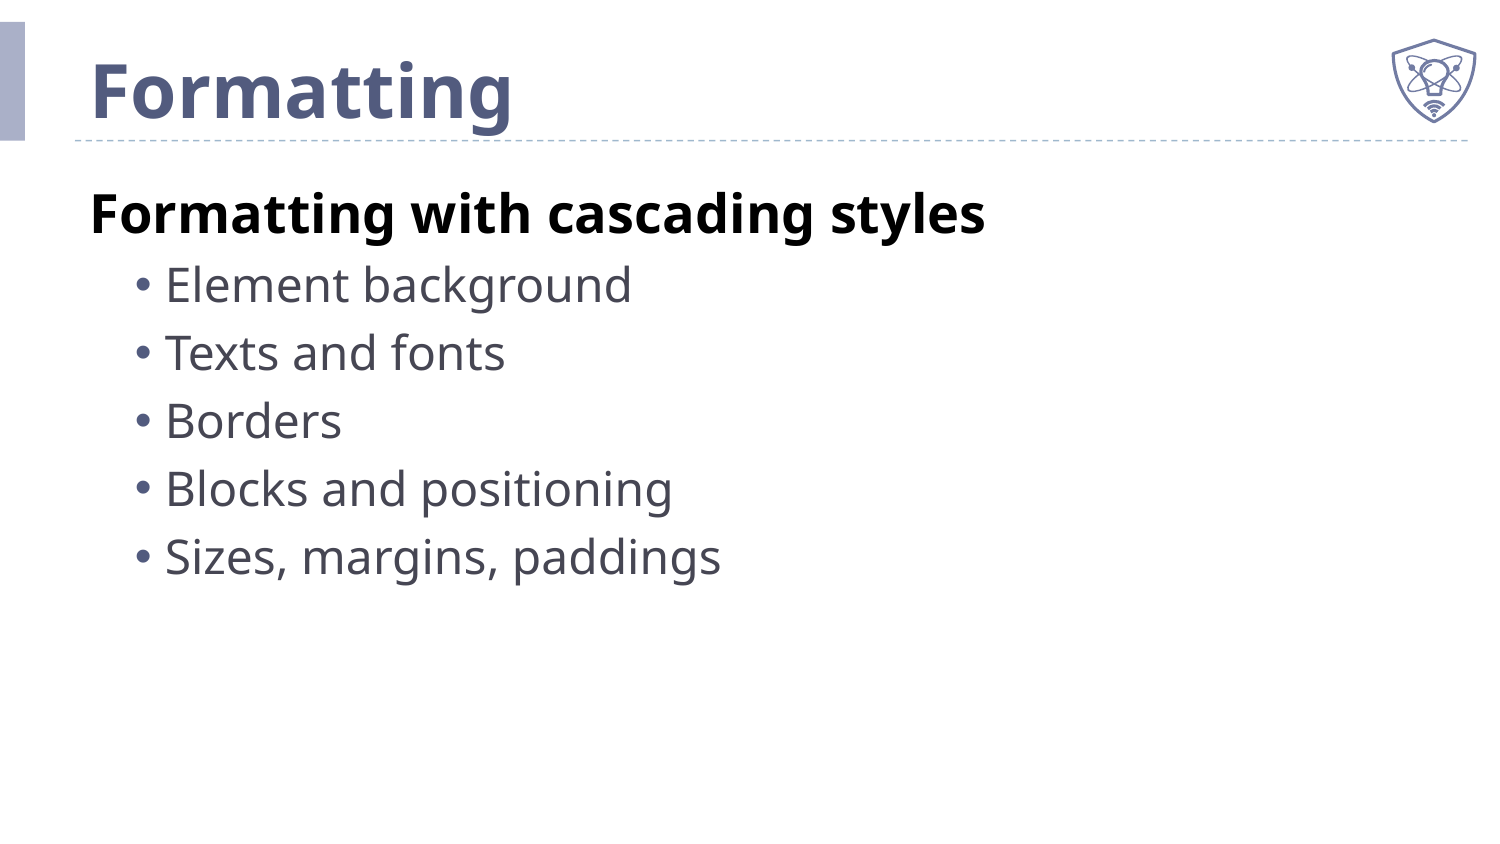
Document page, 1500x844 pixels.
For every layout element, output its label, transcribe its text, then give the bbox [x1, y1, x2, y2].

title Formatting [75, 18, 1475, 141]
list Formatting with cascading styles Element background Texts and fonts Borders Blocks and positioning Sizes, margins, paddings [75, 171, 1475, 835]
